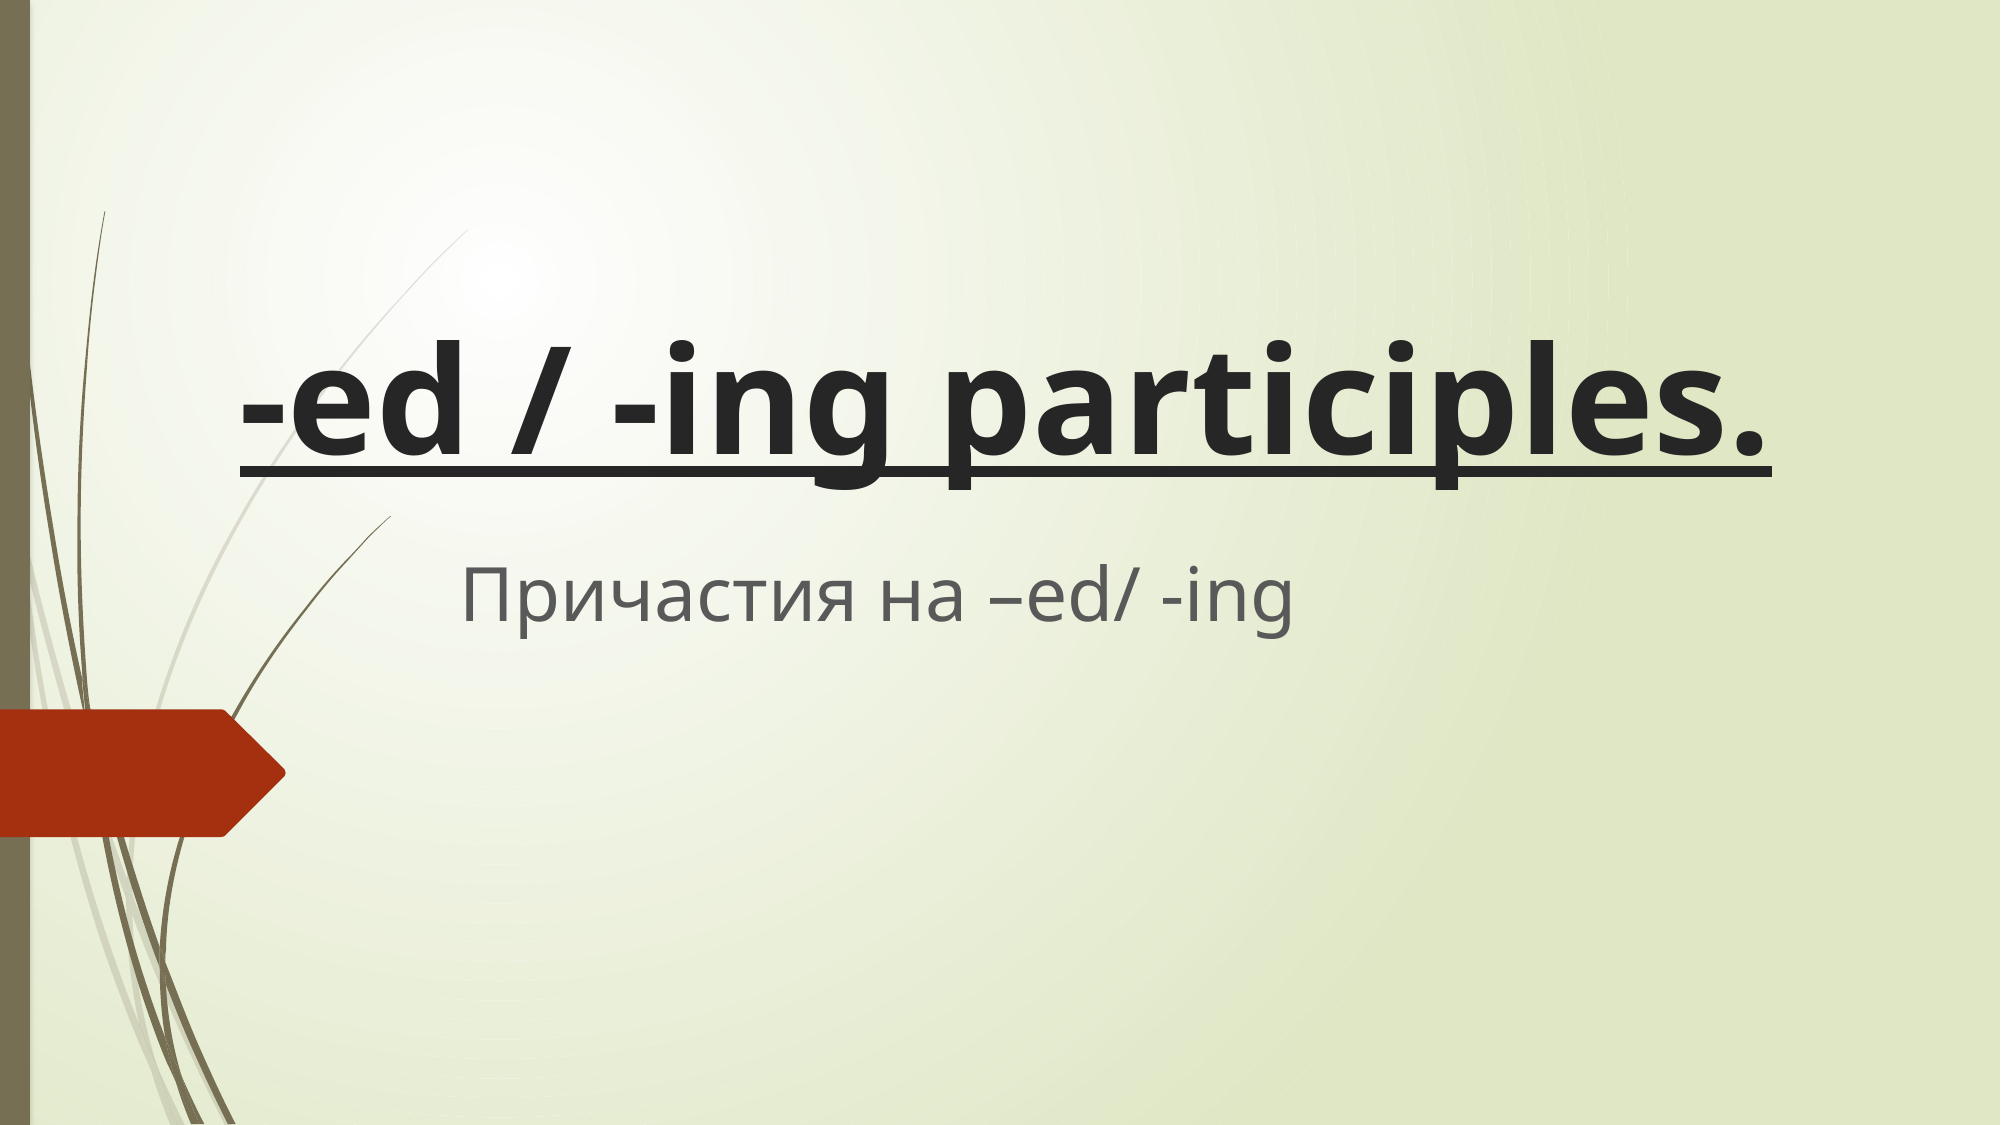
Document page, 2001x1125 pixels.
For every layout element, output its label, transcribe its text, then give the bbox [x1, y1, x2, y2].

subtitle Причастия на –ed/ -ing [444, 538, 1908, 724]
title -ed / -ing participles. [200, 121, 1811, 493]
